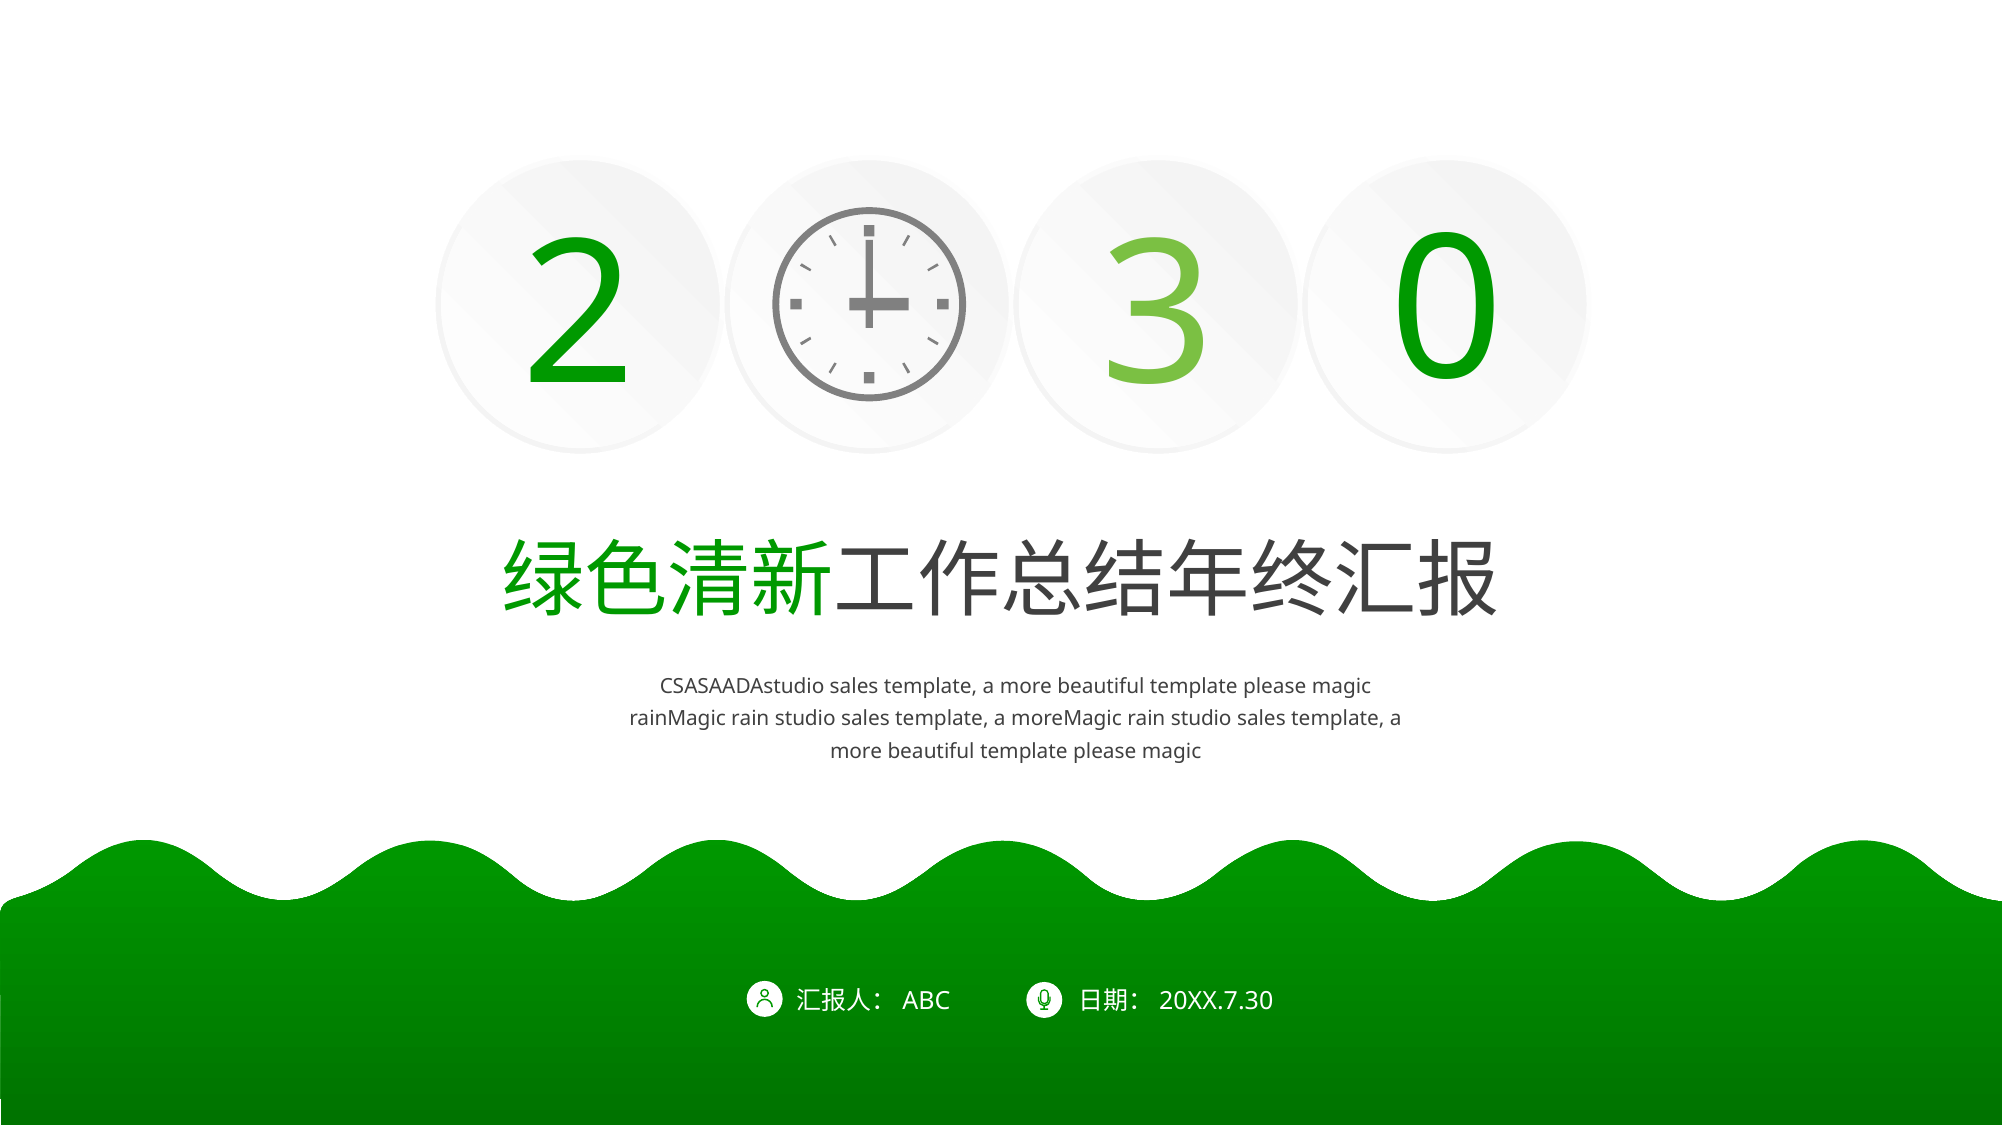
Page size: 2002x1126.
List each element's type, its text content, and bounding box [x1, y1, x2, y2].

text_box 绿色清新工作总结年终汇报 [474, 519, 1527, 634]
text_box [0, 839, 2001, 1126]
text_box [1302, 154, 1592, 454]
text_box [435, 154, 723, 454]
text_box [724, 154, 1012, 454]
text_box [831, 297, 909, 311]
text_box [746, 976, 1289, 1023]
text_box CSASAADAstudio sales template, a more beautiful template please magic rainMagic rain studio sales template, a moreMagic rain studio sales template, a more beautiful template please magic [607, 657, 1424, 770]
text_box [865, 239, 874, 296]
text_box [865, 319, 874, 369]
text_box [772, 206, 967, 402]
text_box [1013, 154, 1301, 454]
